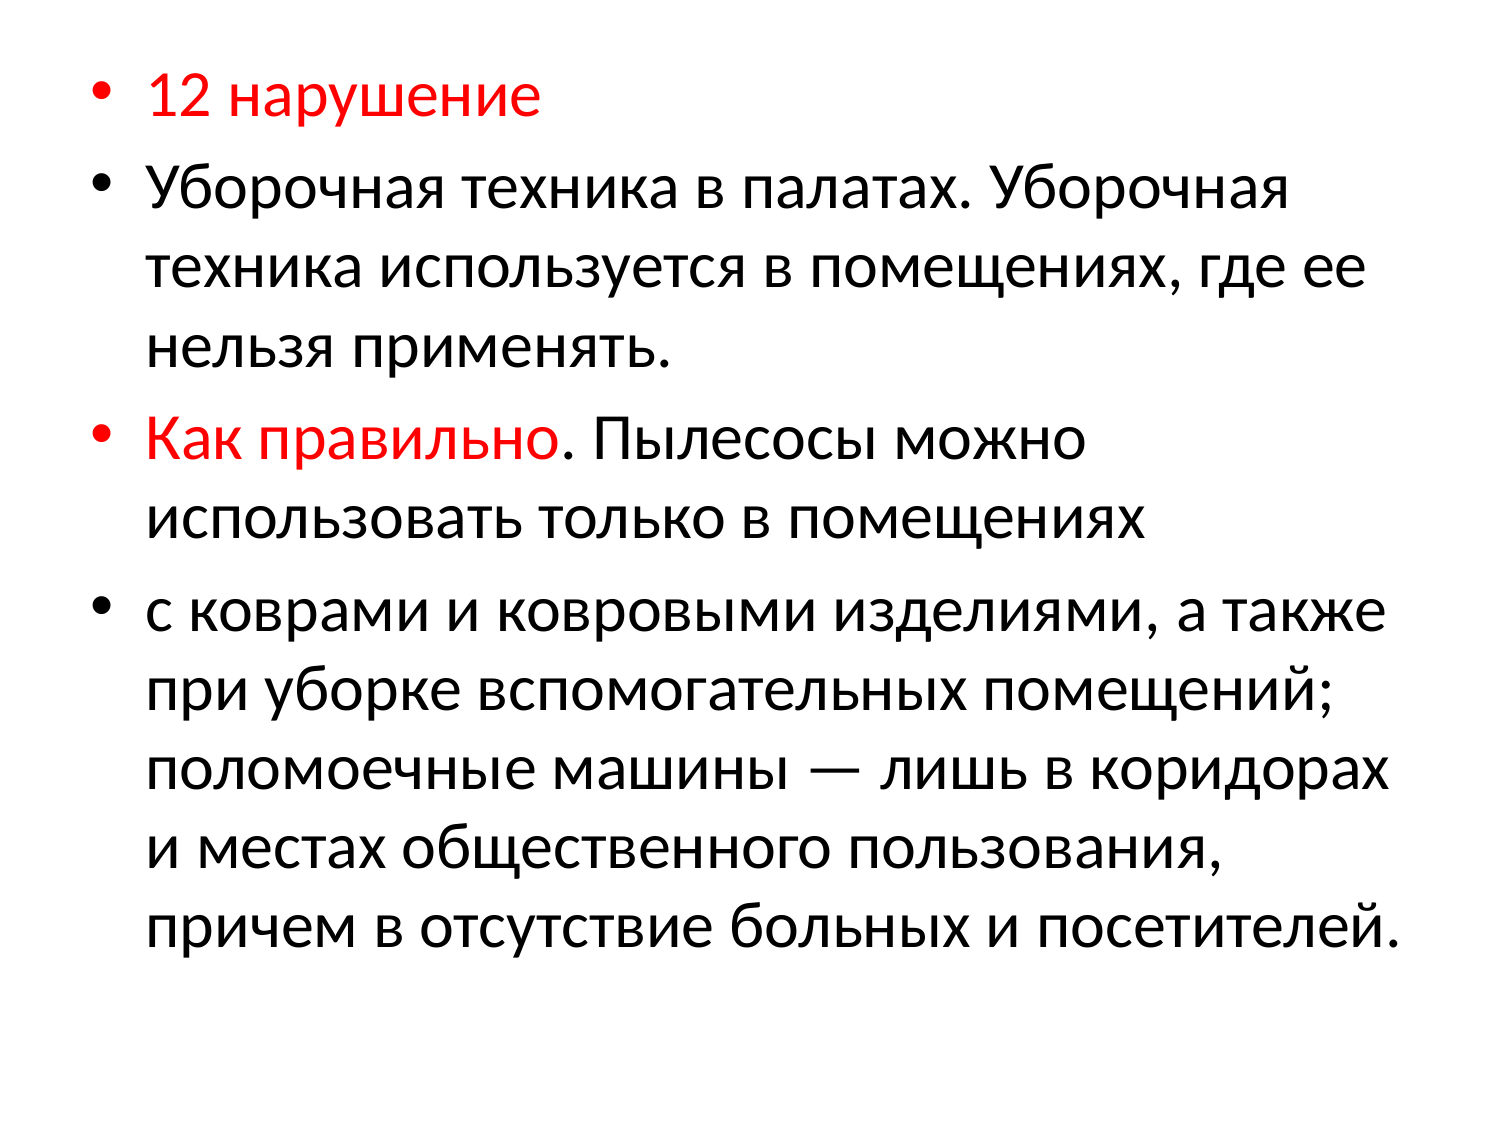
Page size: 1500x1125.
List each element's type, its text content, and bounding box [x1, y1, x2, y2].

list 12 нарушение Уборочная техника в палатах. Уборочная техника используется в помещениях, где ее нельзя применять. Как правильно. Пылесосы можно использовать только в помещениях с коврами и ковровыми изделиями, а также при уборке вспомогательных помещений; поломоечные машины — лишь в коридорах и местах общественного пользования, причем в отсутствие больных и посетителей. [75, 42, 1425, 1005]
